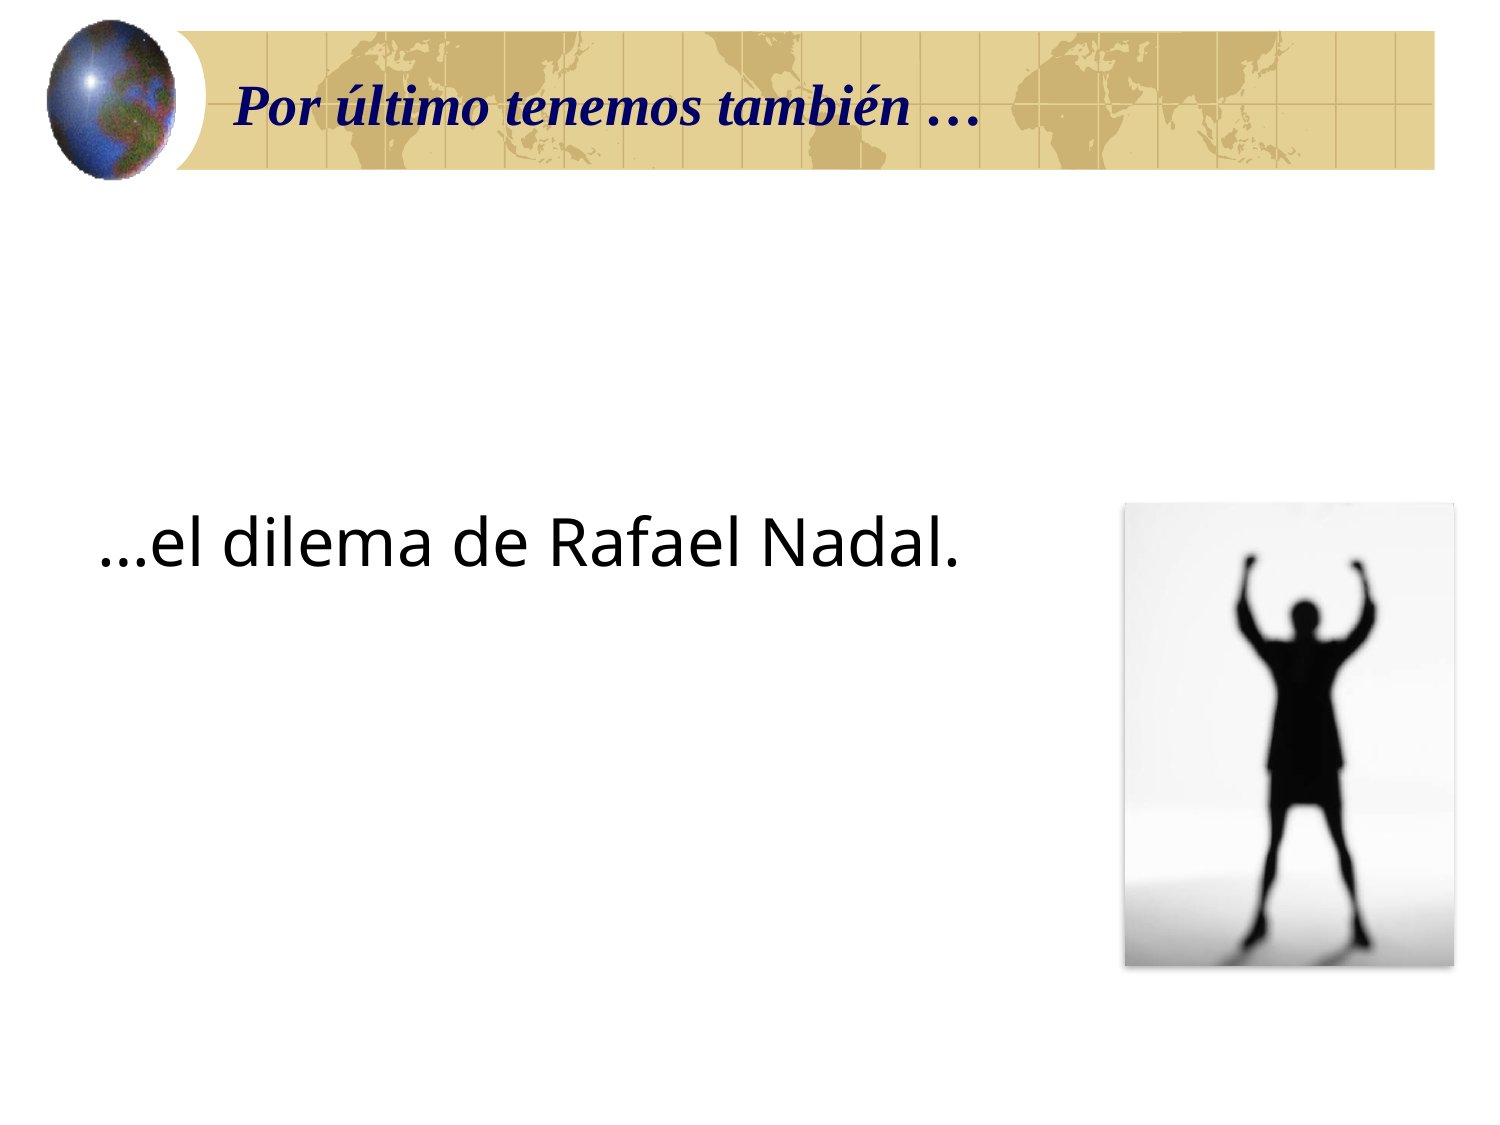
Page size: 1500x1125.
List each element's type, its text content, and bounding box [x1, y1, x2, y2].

picture [42, 14, 190, 185]
list …el dilema de Rafael Nadal. [81, 491, 1122, 750]
picture [1124, 503, 1455, 966]
title Por último tenemos también … [218, 77, 1448, 126]
